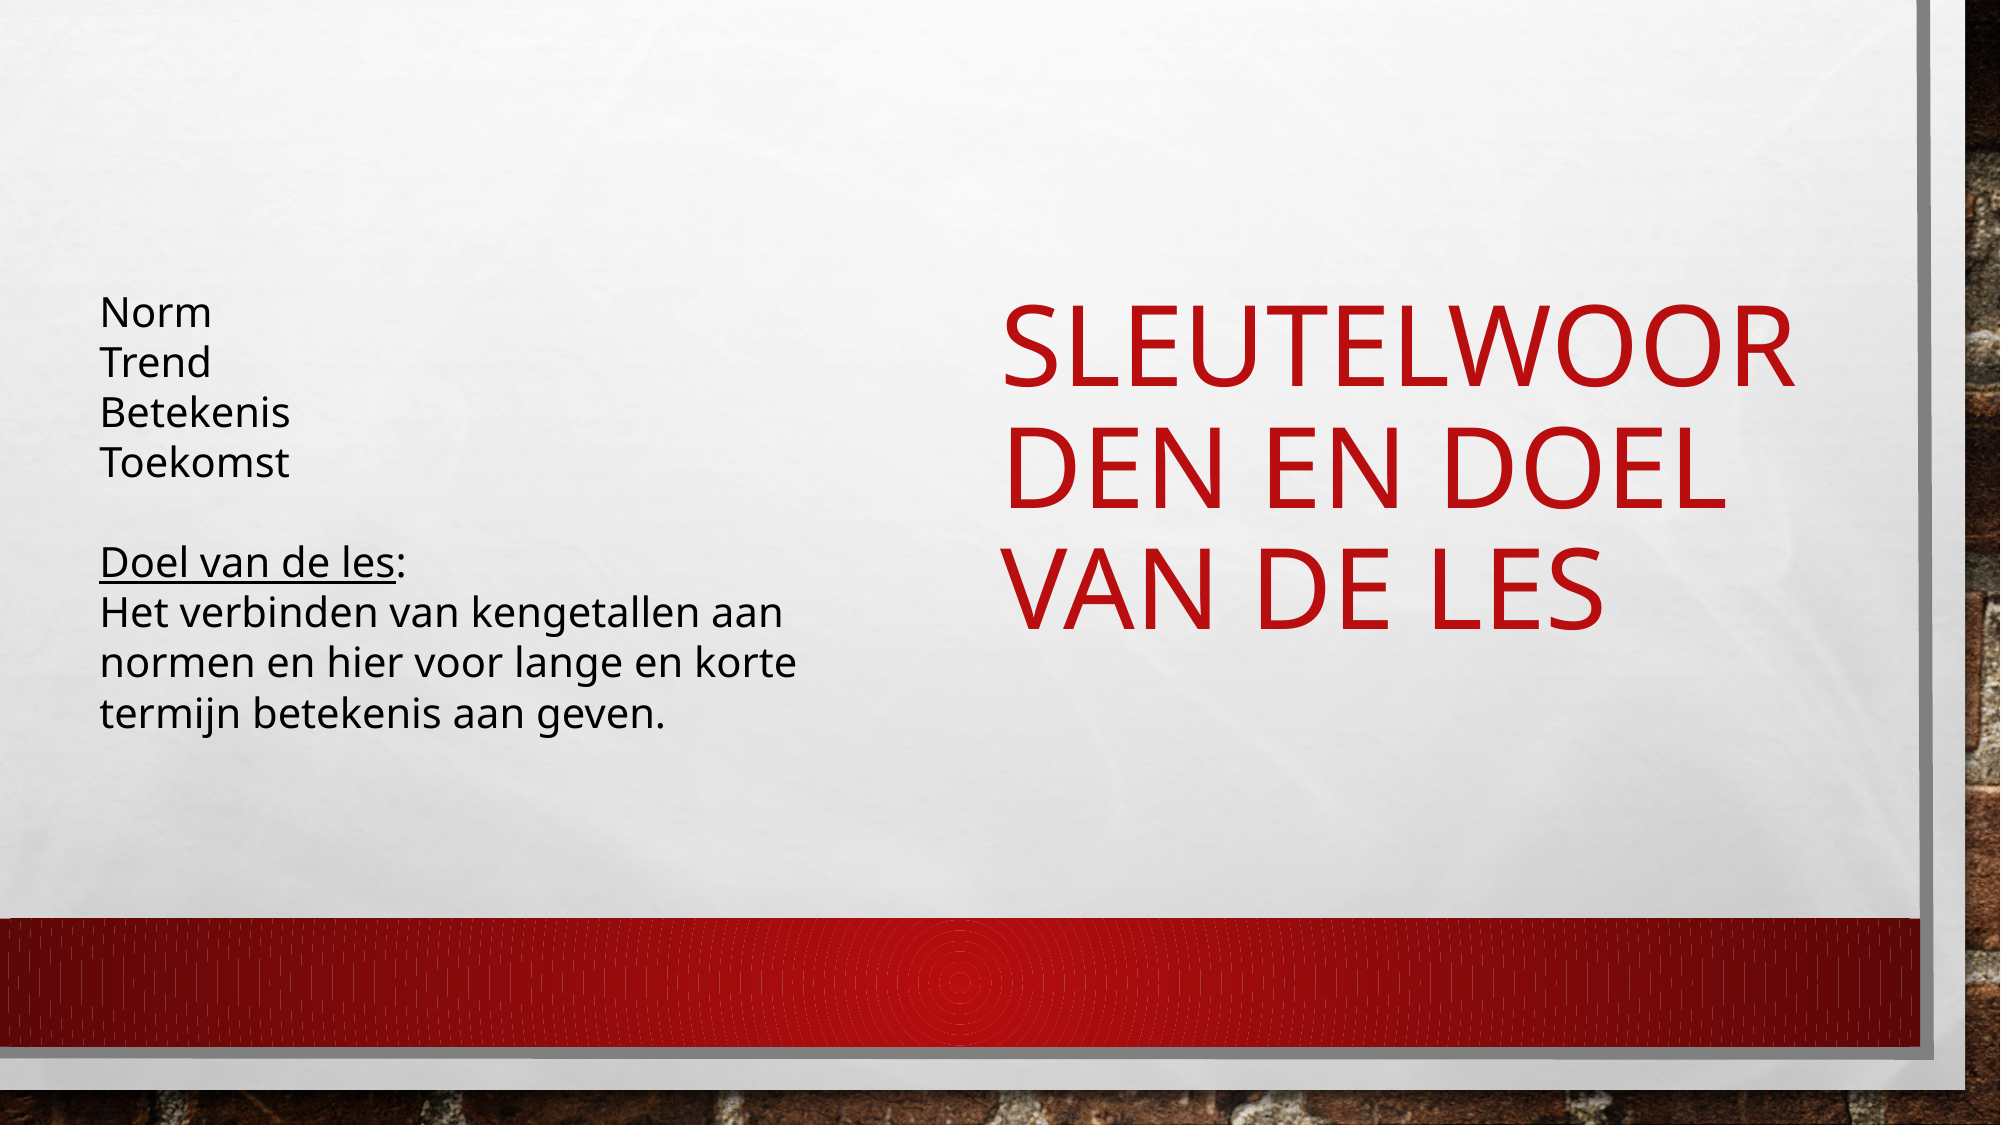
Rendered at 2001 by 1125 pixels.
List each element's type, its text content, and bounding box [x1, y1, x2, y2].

picture [0, 0, 2000, 1125]
title Sleutelwoorden en doel van de les [985, 112, 1879, 832]
list Norm Trend Betekenis Toekomst Doel van de les: Het verbinden van kengetallen aan normen en hier voor lange en korte termijn betekenis aan geven. [84, 75, 965, 998]
